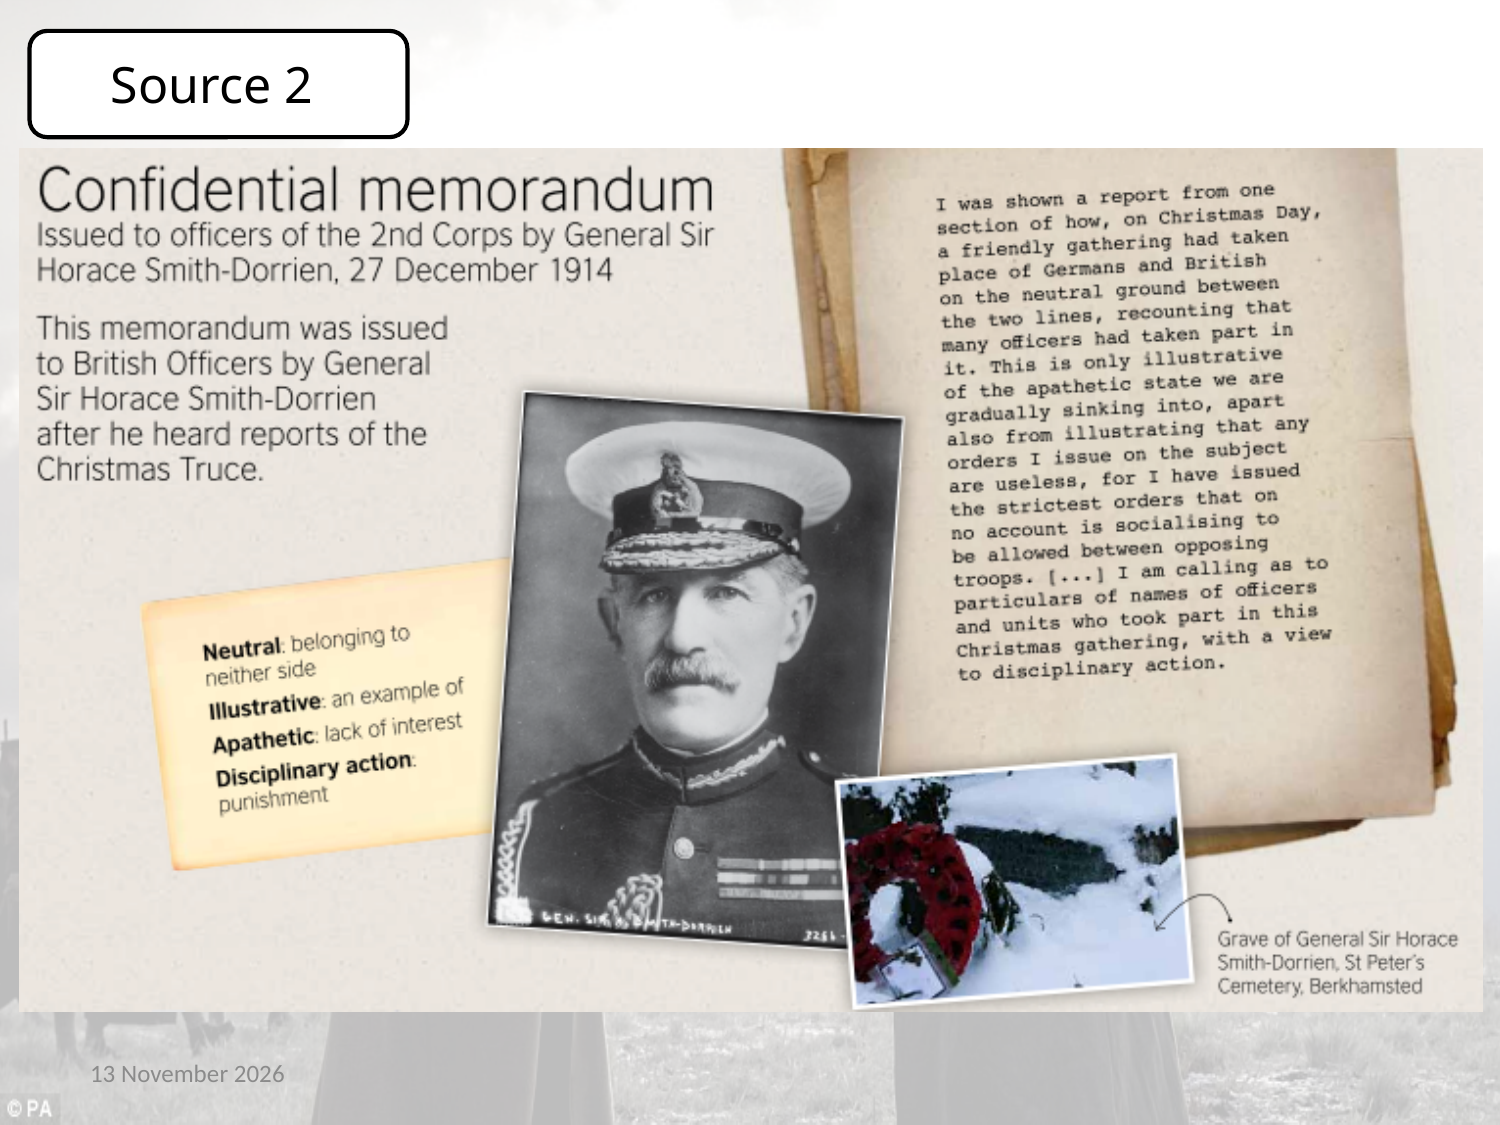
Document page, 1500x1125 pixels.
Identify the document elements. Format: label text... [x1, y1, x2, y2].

text_box Source 2 [27, 28, 410, 140]
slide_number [75, 1042, 425, 1103]
picture [19, 148, 1483, 1012]
